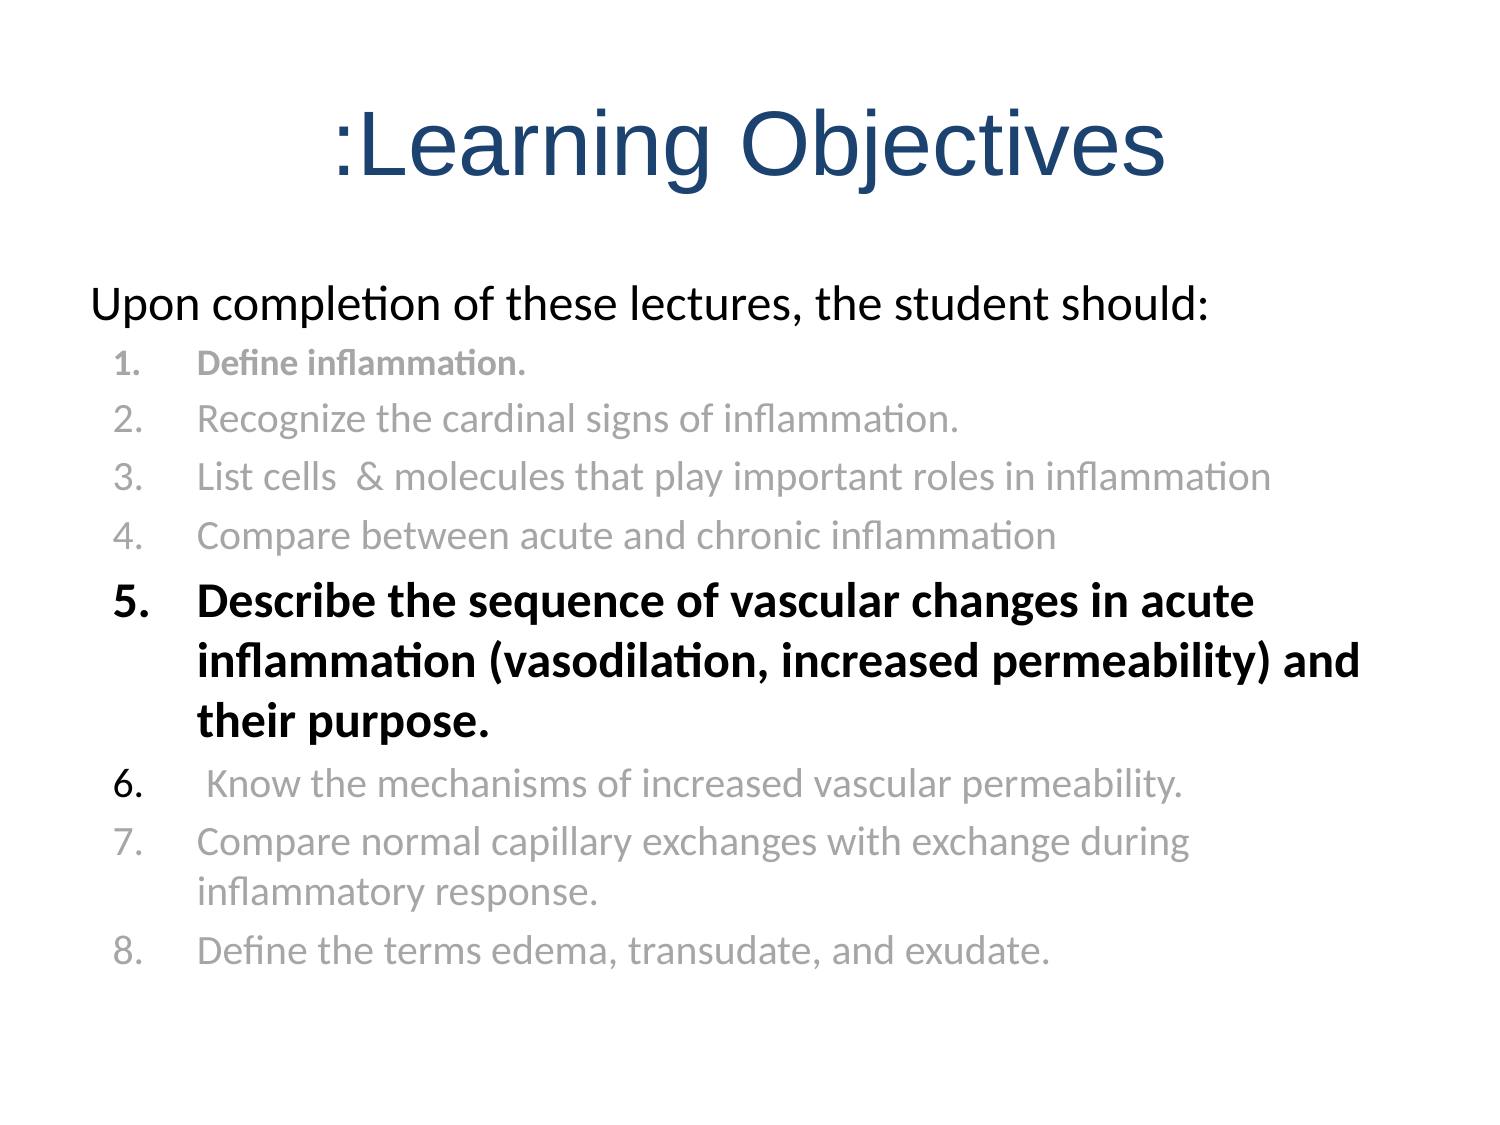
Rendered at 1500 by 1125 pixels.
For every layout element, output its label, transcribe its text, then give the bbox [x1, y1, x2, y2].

title Learning Objectives: [75, 45, 1425, 233]
list Upon completion of these lectures, the student should: Define inflammation. Recognize the cardinal signs of inflammation. List cells & molecules that play important roles in inflammation Compare between acute and chronic inflammation Describe the sequence of vascular changes in acute inflammation (vasodilation, increased permeability) and their purpose. Know the mechanisms of increased vascular permeability. Compare normal capillary exchanges with exchange during inflammatory response. Define the terms edema, transudate, and exudate. [75, 262, 1425, 1005]
